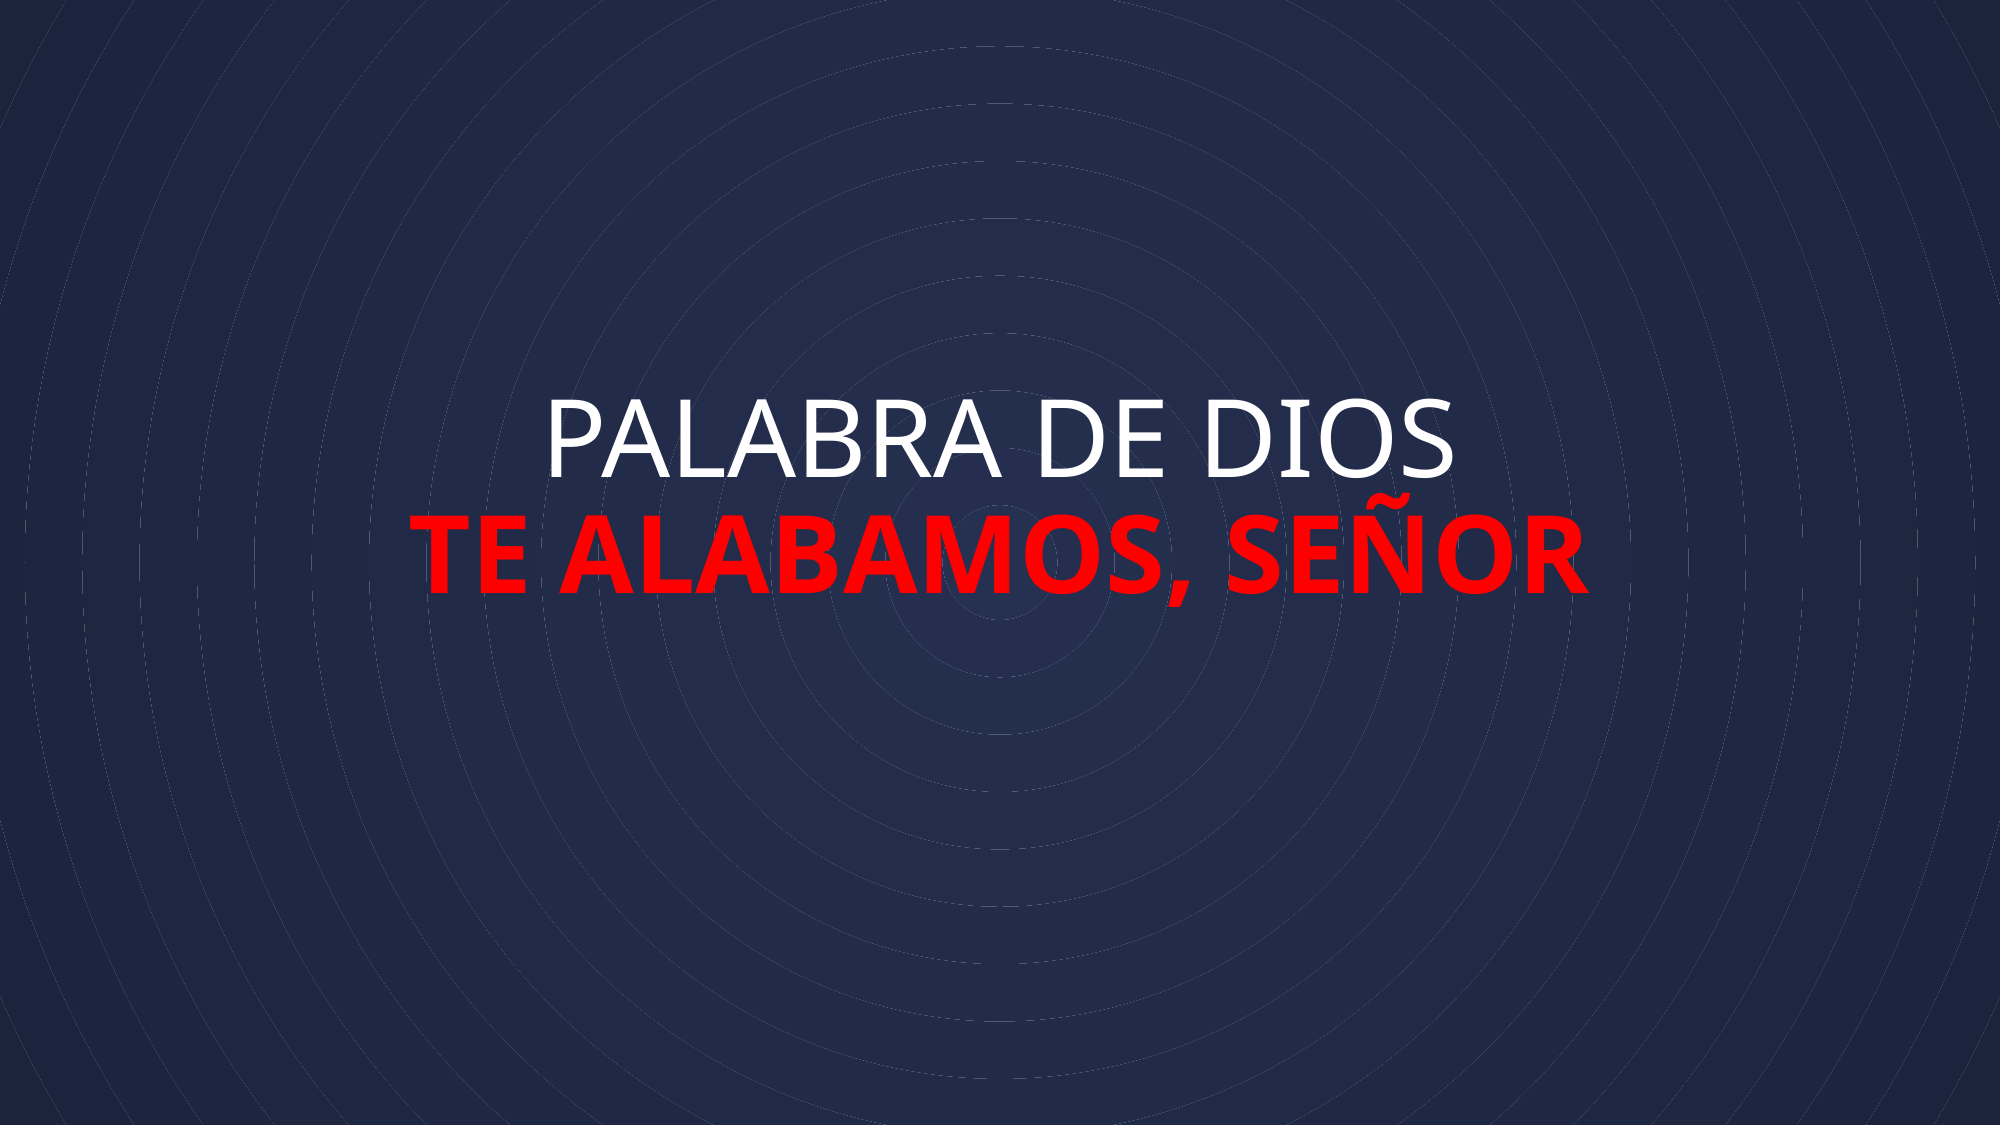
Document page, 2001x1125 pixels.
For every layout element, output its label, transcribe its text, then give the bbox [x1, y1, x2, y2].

title PALABRA DE DIOS TE ALABAMOS, SEÑOR [249, 187, 1750, 625]
